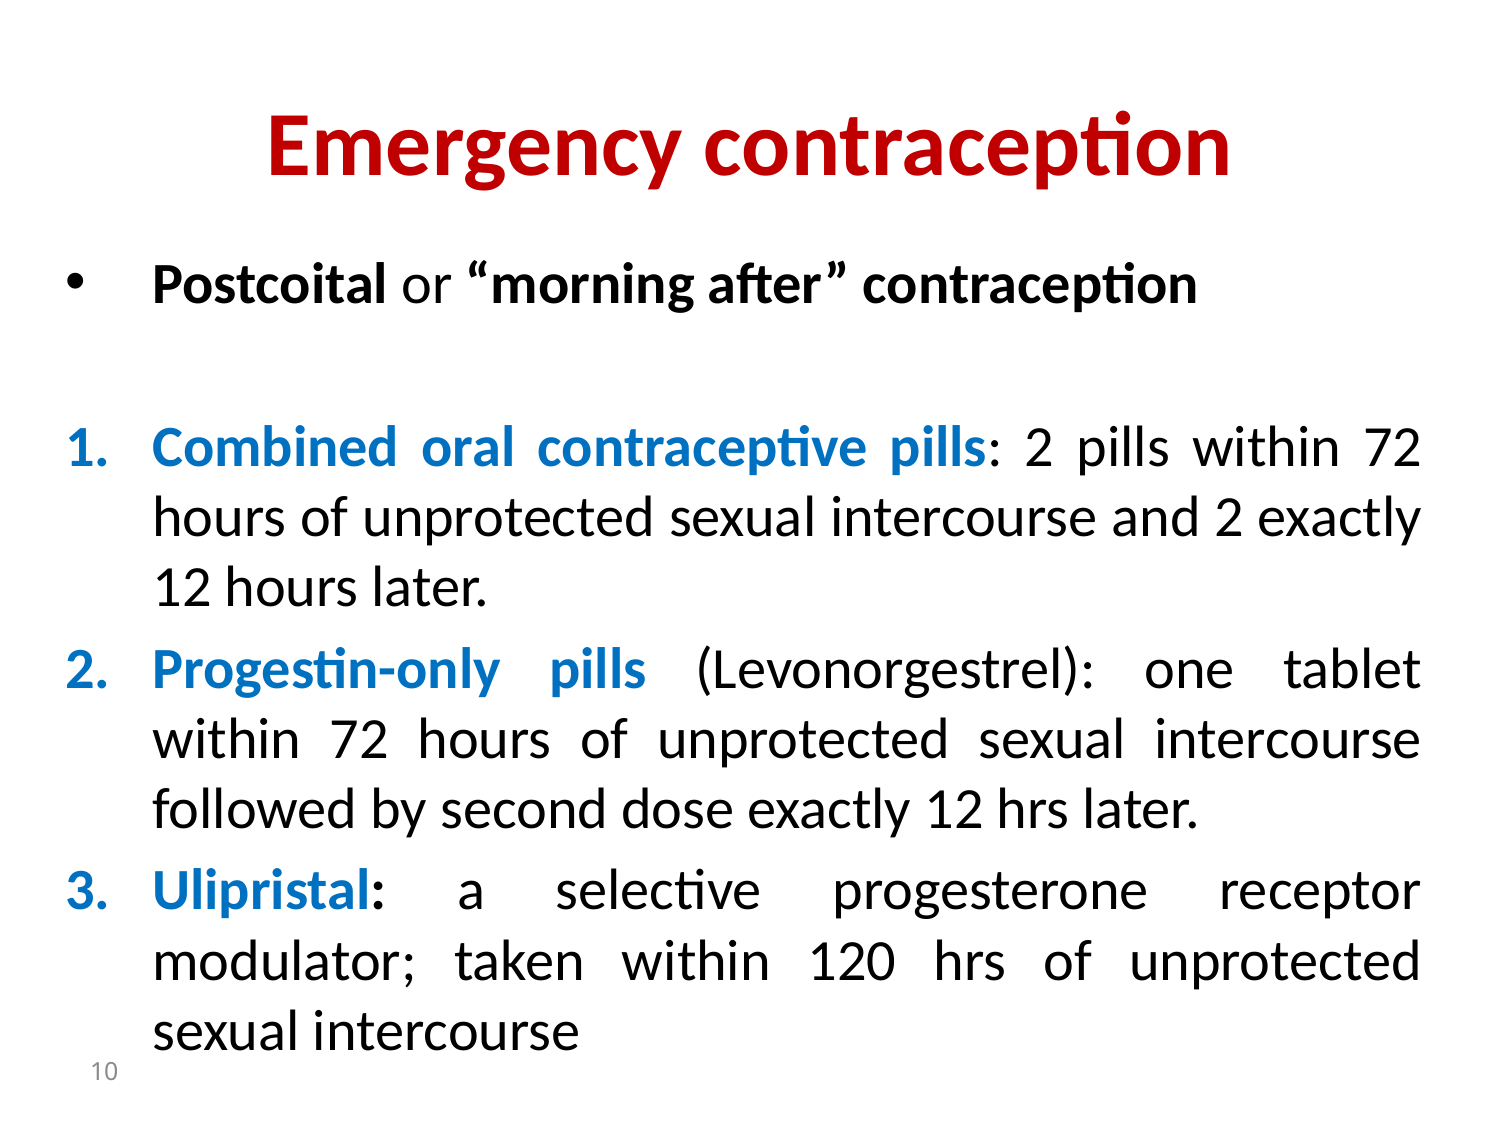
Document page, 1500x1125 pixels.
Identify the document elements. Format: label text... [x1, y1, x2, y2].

title Emergency contraception [75, 45, 1425, 233]
slide_number 10 [75, 1050, 425, 1103]
list Postcoital or “morning after” contraception Combined oral contraceptive pills: 2 pills within 72 hours of unprotected sexual intercourse and 2 exactly 12 hours later. Progestin-only pills (Levonorgestrel): one tablet within 72 hours of unprotected sexual intercourse followed by second dose exactly 12 hrs later. Ulipristal: a selective progesterone receptor modulator; taken within 120 hrs of unprotected sexual intercourse [50, 237, 1438, 1050]
